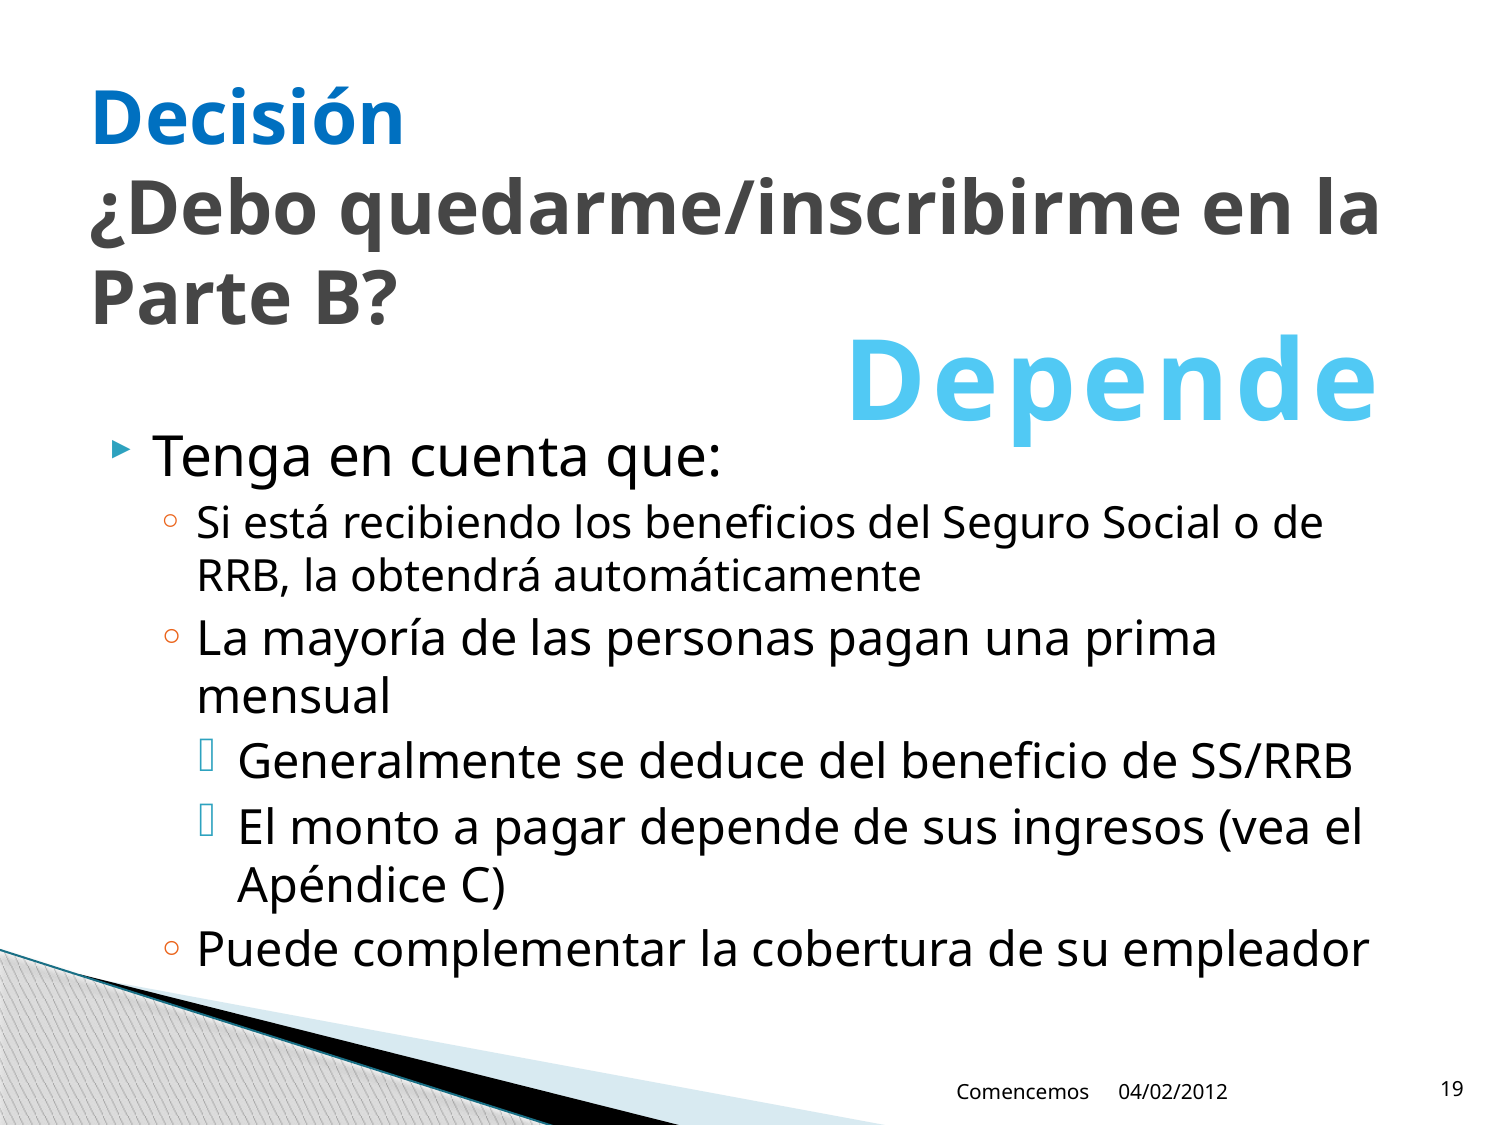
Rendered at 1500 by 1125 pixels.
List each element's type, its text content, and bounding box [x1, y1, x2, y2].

title Decisión ¿Debo quedarme/inscribirme en la Parte B? [75, 62, 1425, 325]
text_box Depende [749, 299, 1439, 450]
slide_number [1105, 1051, 1418, 1112]
list Tenga en cuenta que: Si está recibiendo los beneficios del Seguro Social o de RRB, la obtendrá automáticamente La mayoría de las personas pagan una prima mensual Generalmente se deduce del beneficio de SS/RRB El monto a pagar depende de sus ingresos (vea el Apéndice C) Puede complementar la cobertura de su empleador [75, 412, 1425, 1030]
footer Comencemos [718, 1051, 1105, 1112]
slide_number 19 [1418, 1051, 1479, 1112]
